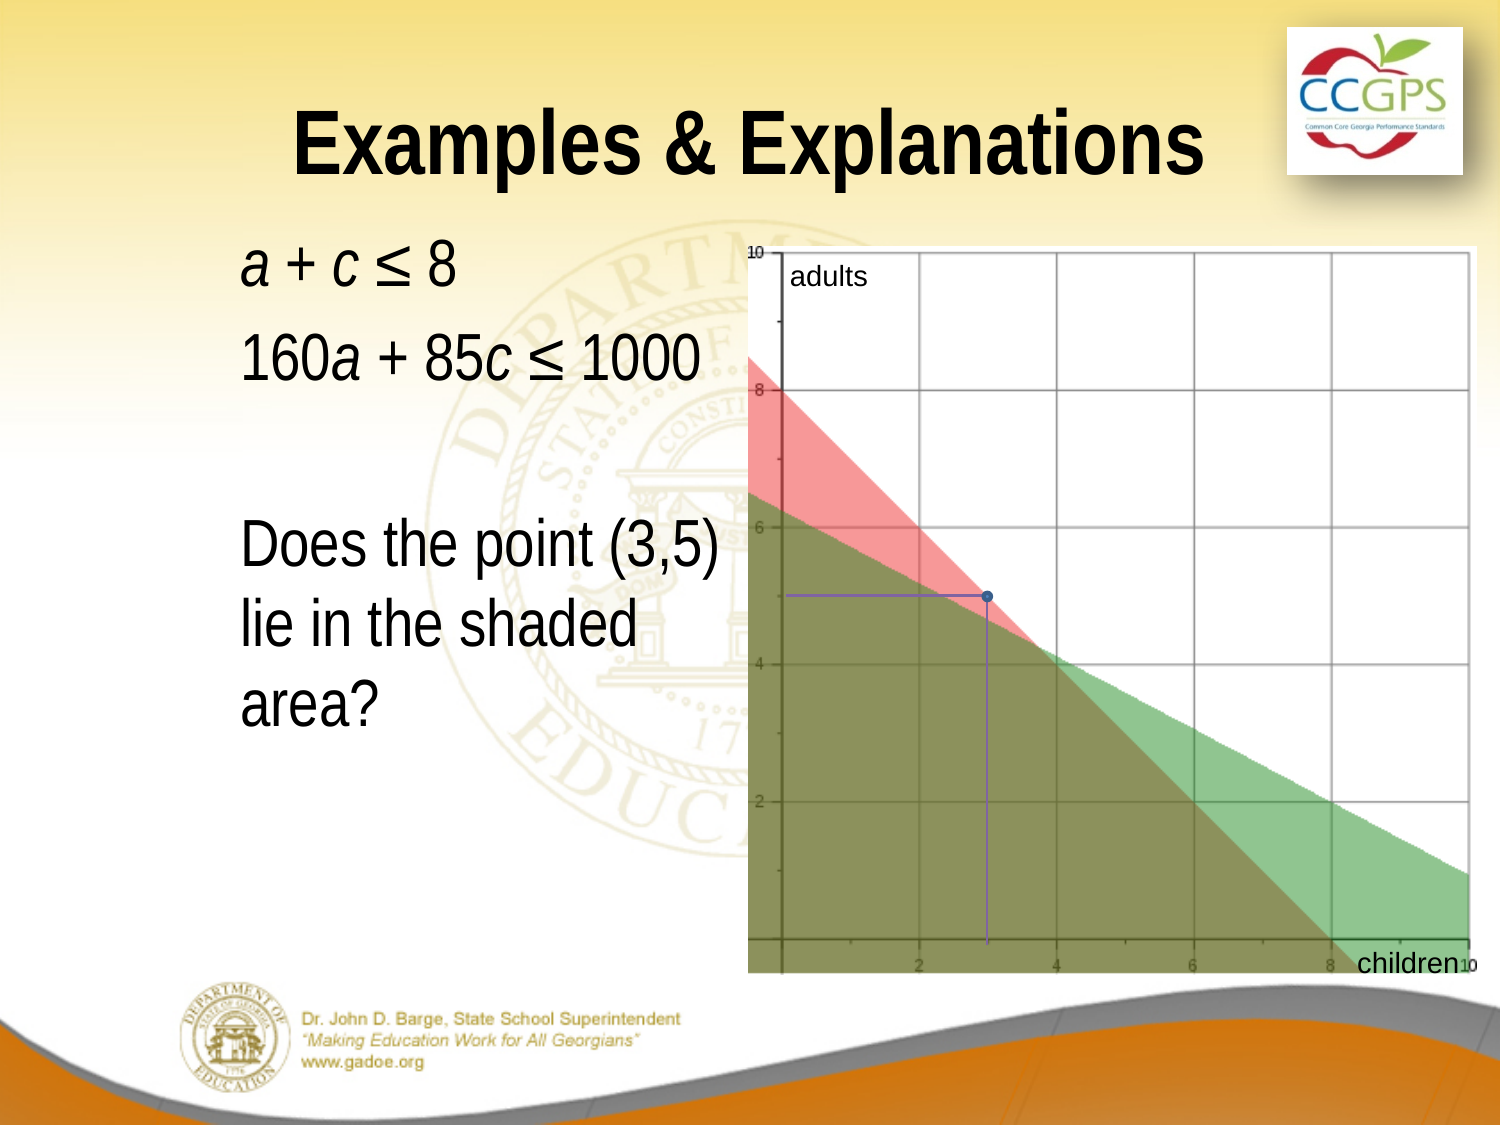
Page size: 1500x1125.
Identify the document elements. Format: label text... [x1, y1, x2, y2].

text_box children [1342, 983, 1475, 987]
title Examples & Explanations [112, 74, 1281, 201]
picture [0, 0, 1500, 1125]
subtitle a + c ≤ 8 160a + 85c ≤ 1000 Does the point (3,5) lie in the shaded area? [224, 212, 751, 926]
